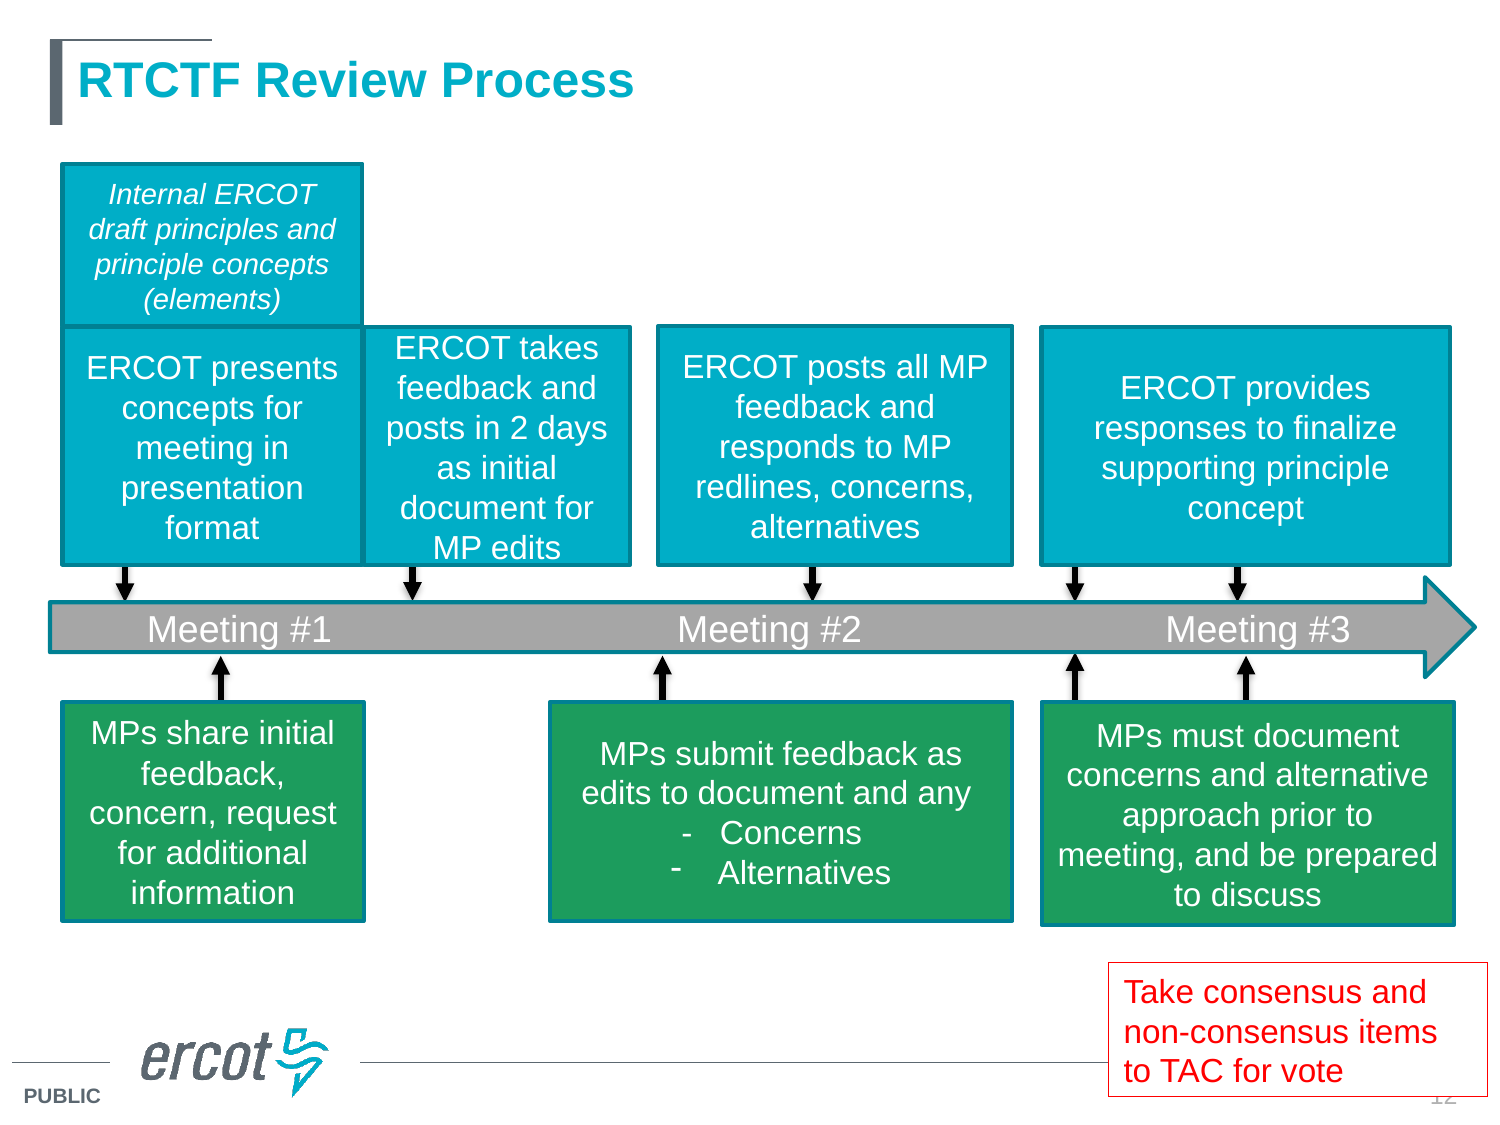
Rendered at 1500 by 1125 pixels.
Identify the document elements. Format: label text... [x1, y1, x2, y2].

text_box MPs submit feedback as edits to document and any - Concerns Alternatives [548, 700, 1014, 923]
text_box MPs must document concerns and alternative approach prior to meeting, and be prepared to discuss [1040, 700, 1456, 927]
text_box Take consensus and non-consensus items to TAC for vote [1108, 962, 1488, 1097]
text_box Internal ERCOT draft principles and principle concepts (elements) [60, 162, 364, 325]
text_box MPs share initial feedback, concern, request for additional information [60, 700, 366, 923]
text_box ERCOT takes feedback and posts in 2 days as initial document for MP edits [362, 325, 632, 567]
text_box ERCOT presents concepts for meeting in presentation format [60, 325, 362, 567]
text_box ERCOT posts all MP feedback and responds to MP redlines, concerns, alternatives [656, 324, 1014, 567]
title RTCTF Review Process [62, 39, 1450, 125]
slide_number 12 [1400, 1097, 1488, 1113]
picture [137, 1024, 332, 1100]
text_box ERCOT provides responses to finalize supporting principle concept [1039, 325, 1452, 567]
text_box Meeting #1 Meeting #2 Meeting #3 [47, 575, 1478, 680]
